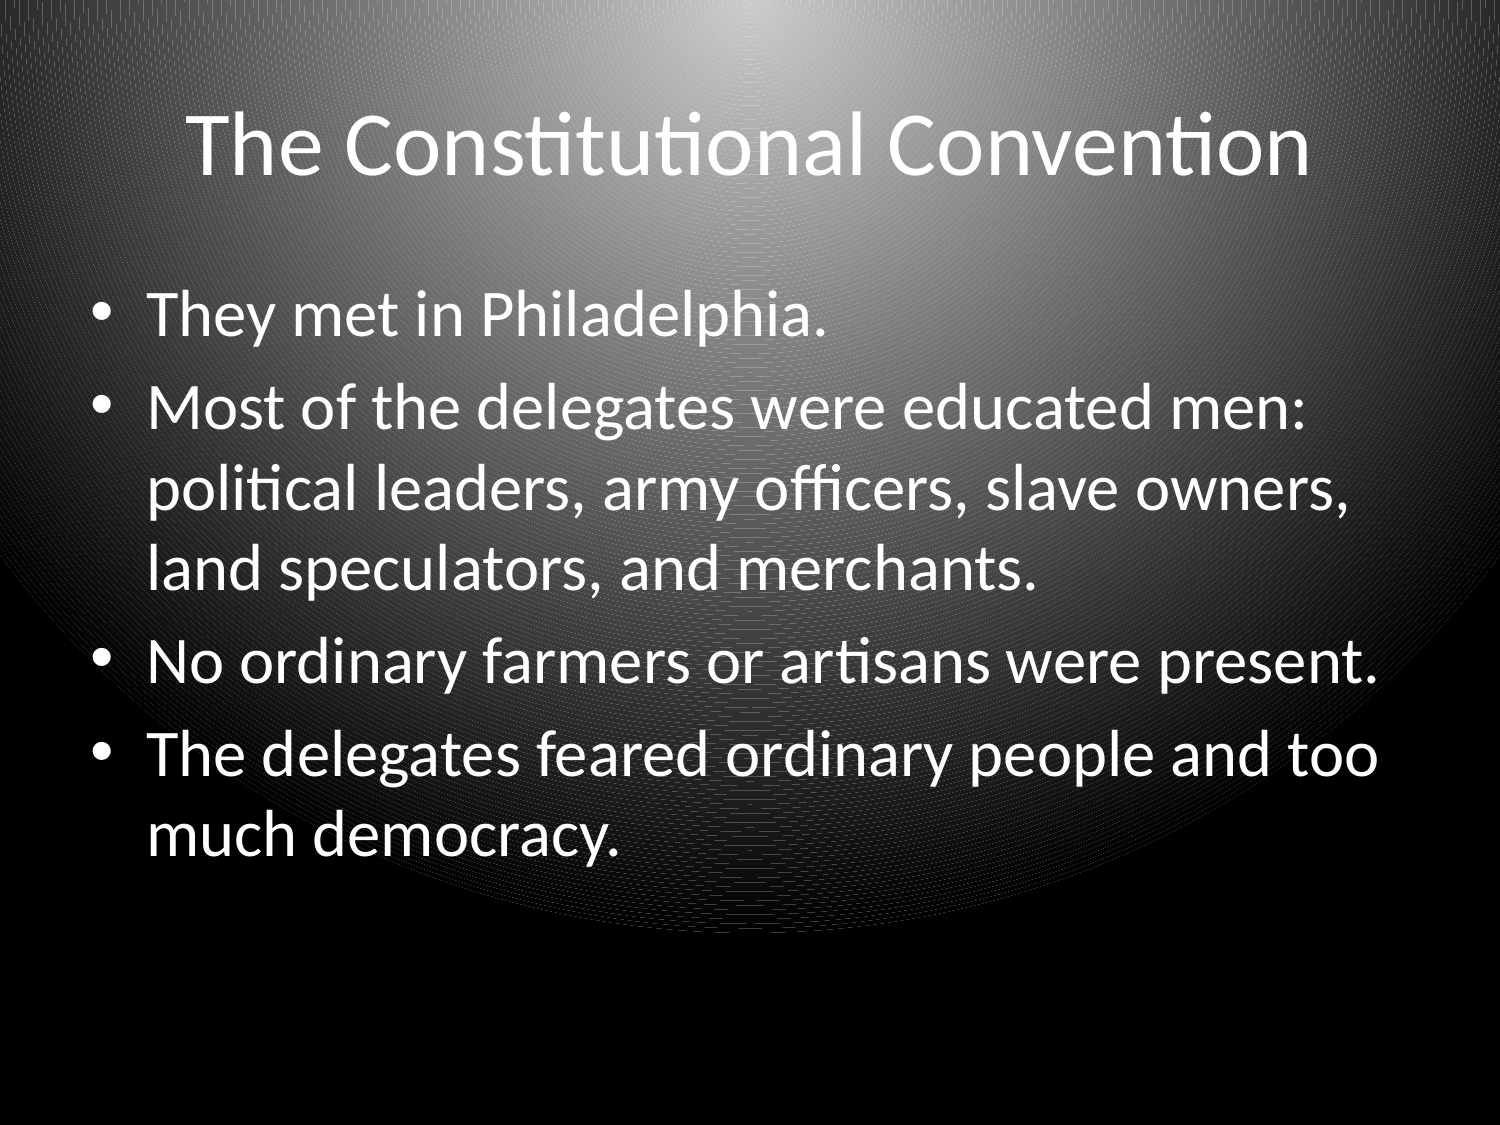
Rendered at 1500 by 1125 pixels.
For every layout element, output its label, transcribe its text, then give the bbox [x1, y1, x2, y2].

title The Constitutional Convention [75, 45, 1425, 233]
list They met in Philadelphia. Most of the delegates were educated men: political leaders, army officers, slave owners, land speculators, and merchants. No ordinary farmers or artisans were present. The delegates feared ordinary people and too much democracy. [75, 262, 1425, 1005]
